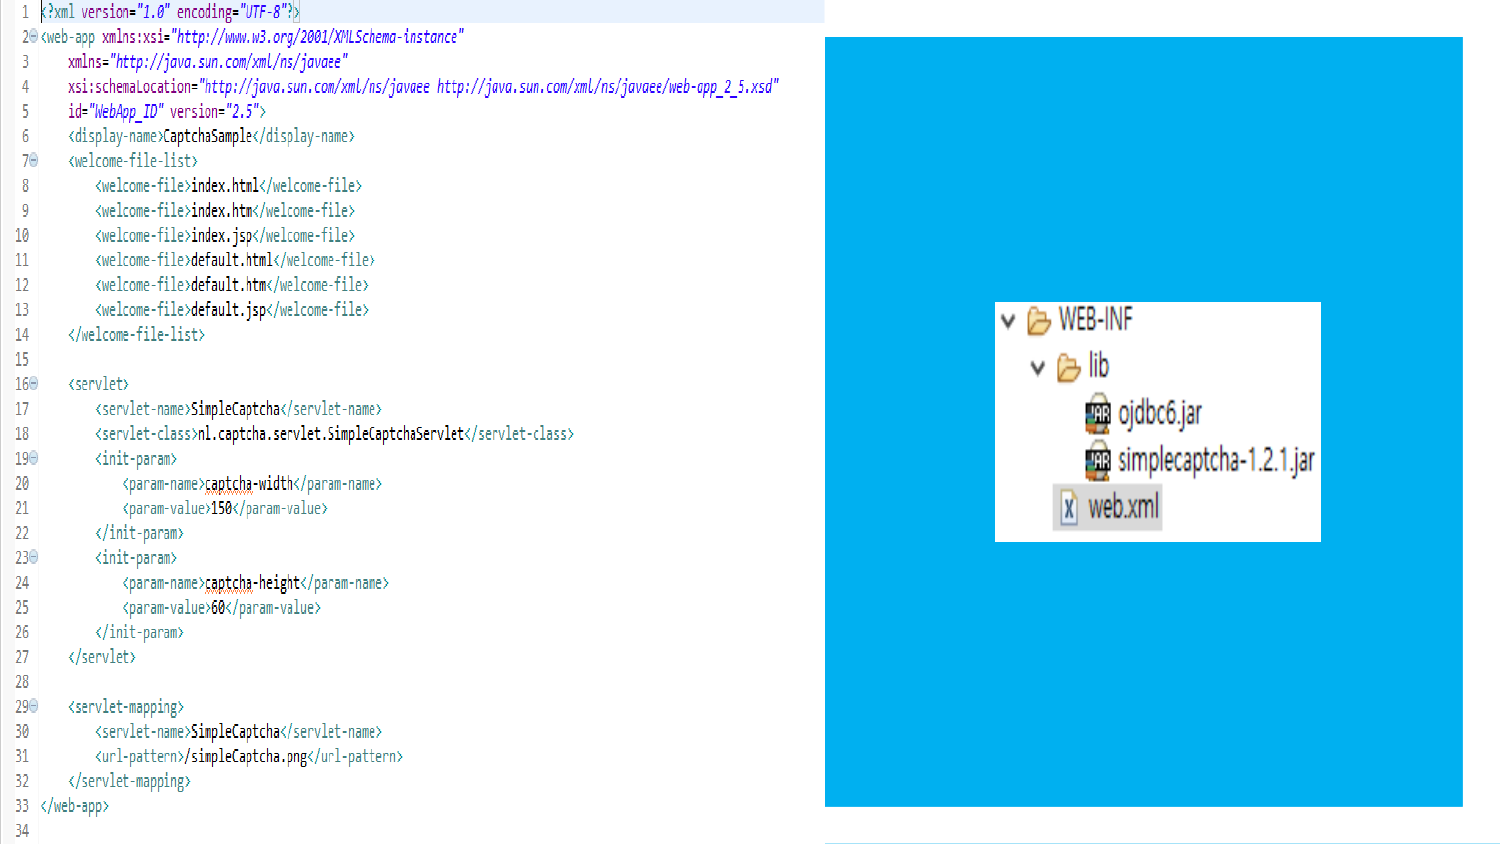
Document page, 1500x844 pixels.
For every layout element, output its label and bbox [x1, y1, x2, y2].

picture [0, 0, 825, 844]
picture [996, 303, 1320, 541]
